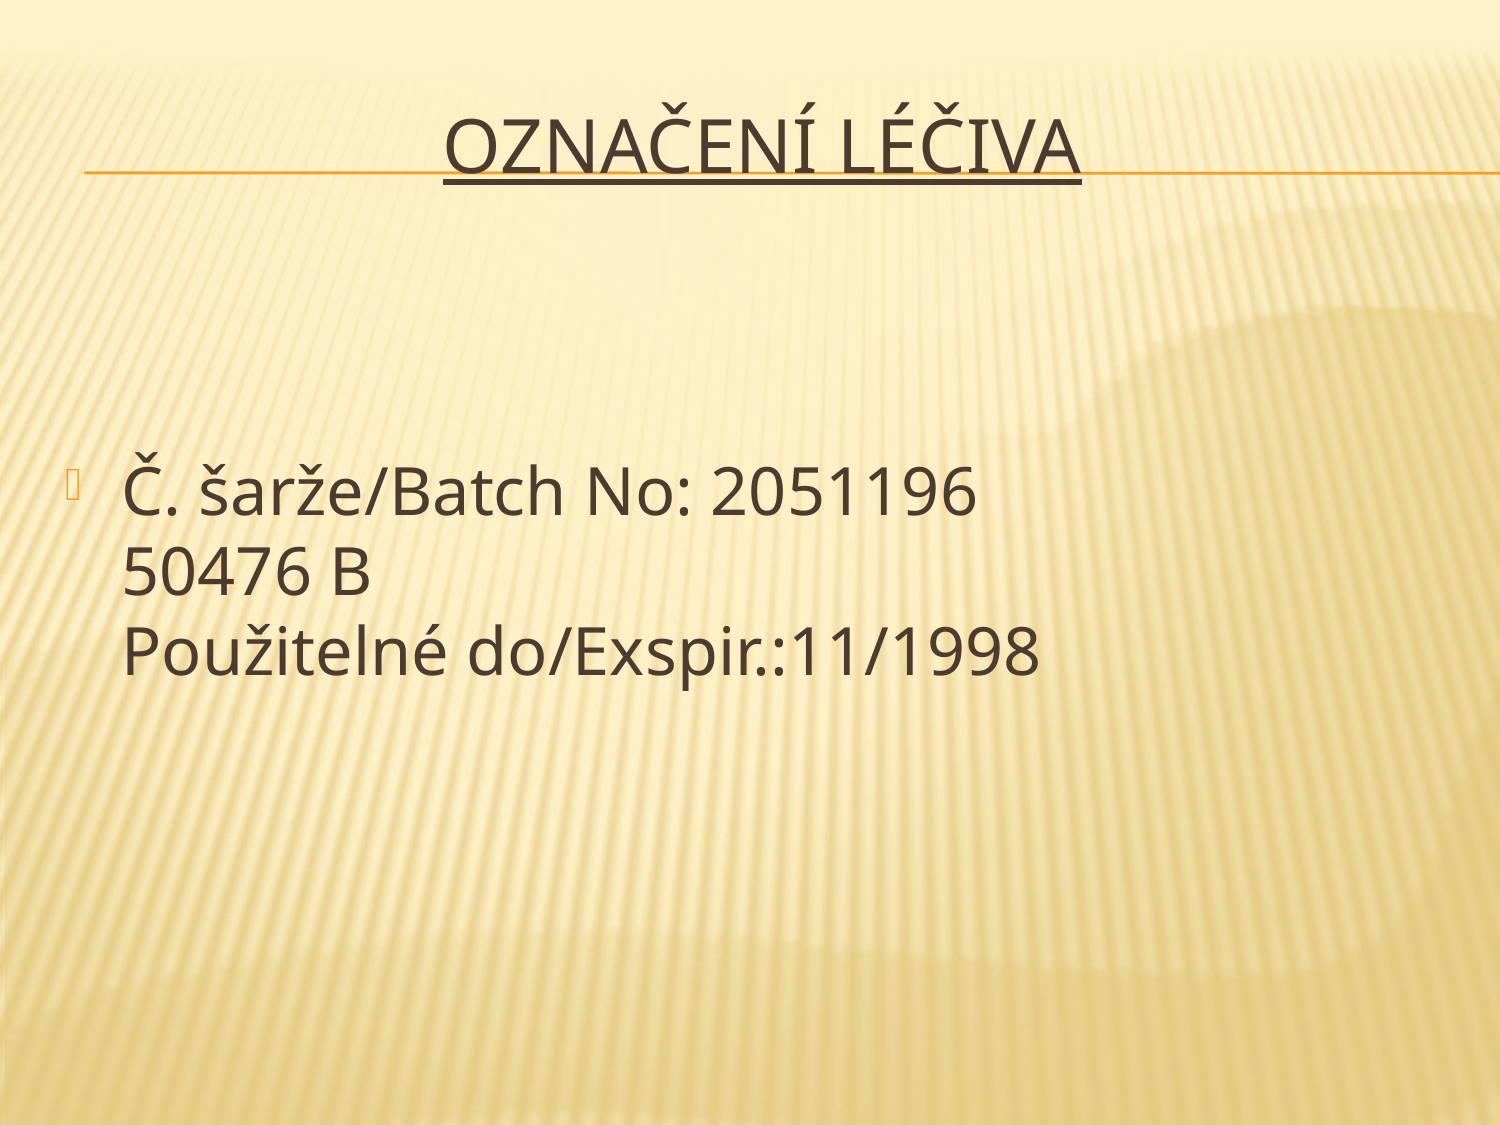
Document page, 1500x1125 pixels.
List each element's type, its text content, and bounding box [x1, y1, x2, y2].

picture [0, 0, 1500, 1125]
title Označení léčiva [50, 75, 1475, 213]
list Č. šarže/Batch No: 2051196 50476 B Použitelné do/Exspir.:11/1998 [50, 254, 1475, 998]
